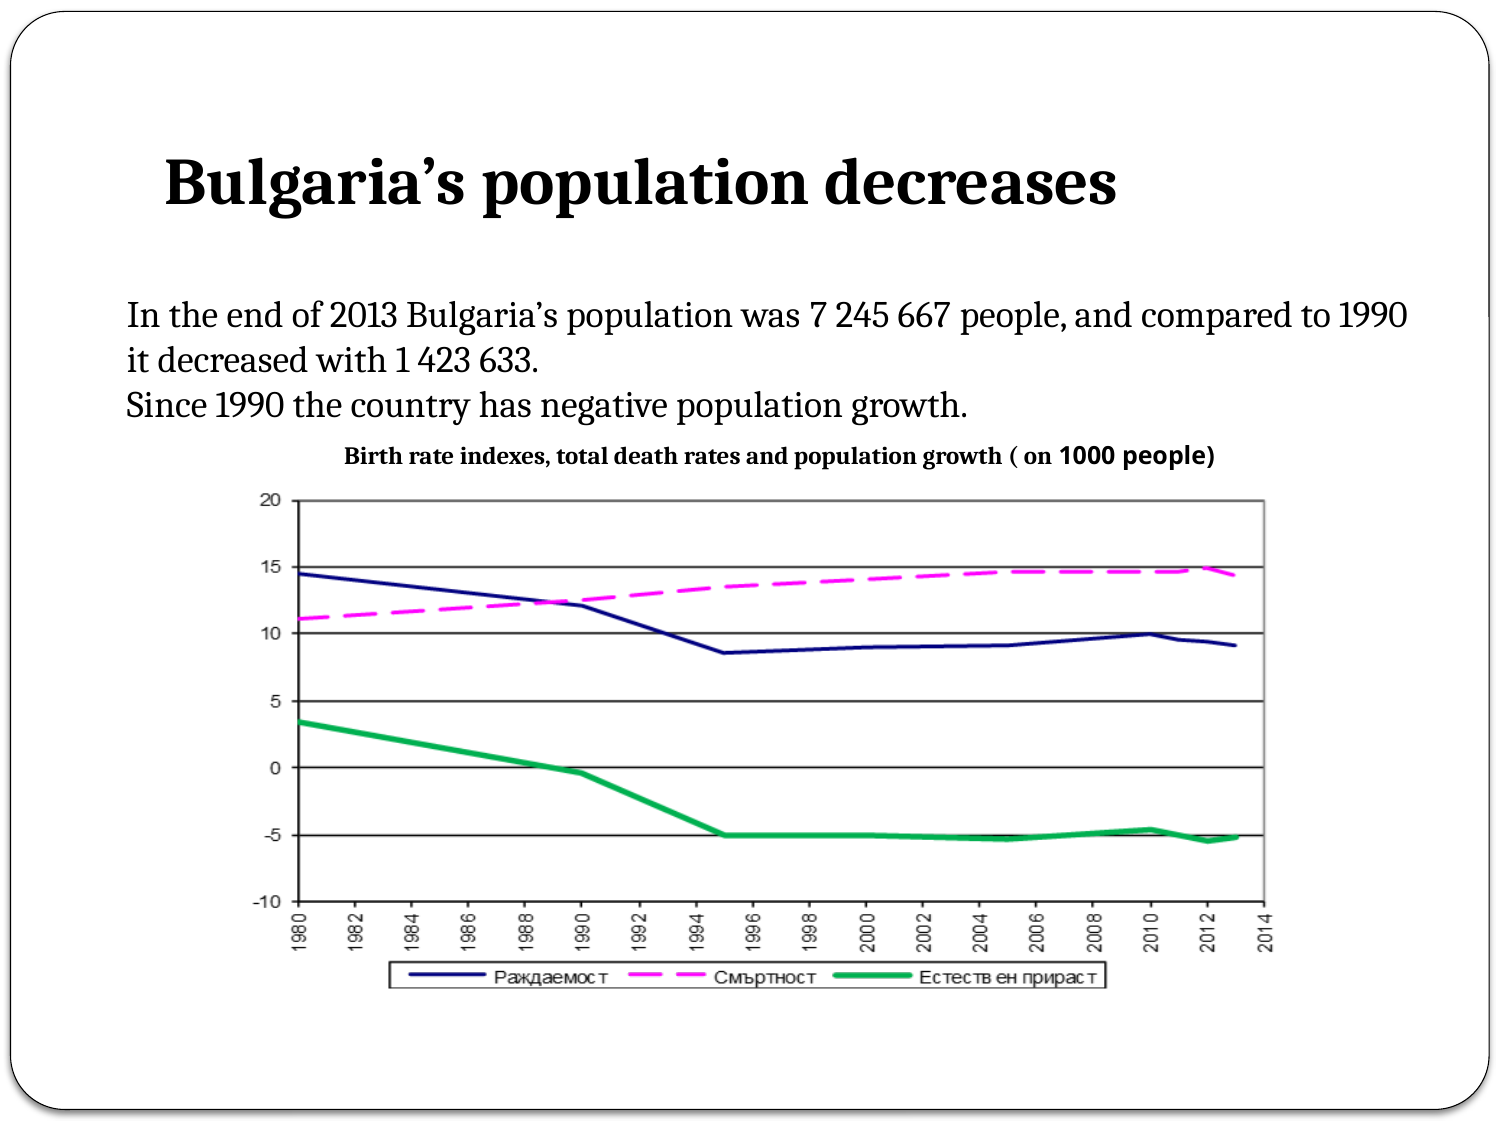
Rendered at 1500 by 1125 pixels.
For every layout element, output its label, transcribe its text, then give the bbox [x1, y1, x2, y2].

title Bulgaria’s population decreases [150, 45, 1425, 233]
picture [218, 467, 1294, 1000]
text_box In the end of 2013 Bulgaria’s population was 7 245 667 people, and compared to 1990 it decreased with 1 423 633. Since 1990 the country has negative population growth. [112, 282, 1424, 432]
text_box Birth rate indexes, total death rates and population growth ( on 1000 people) [135, 432, 1424, 478]
